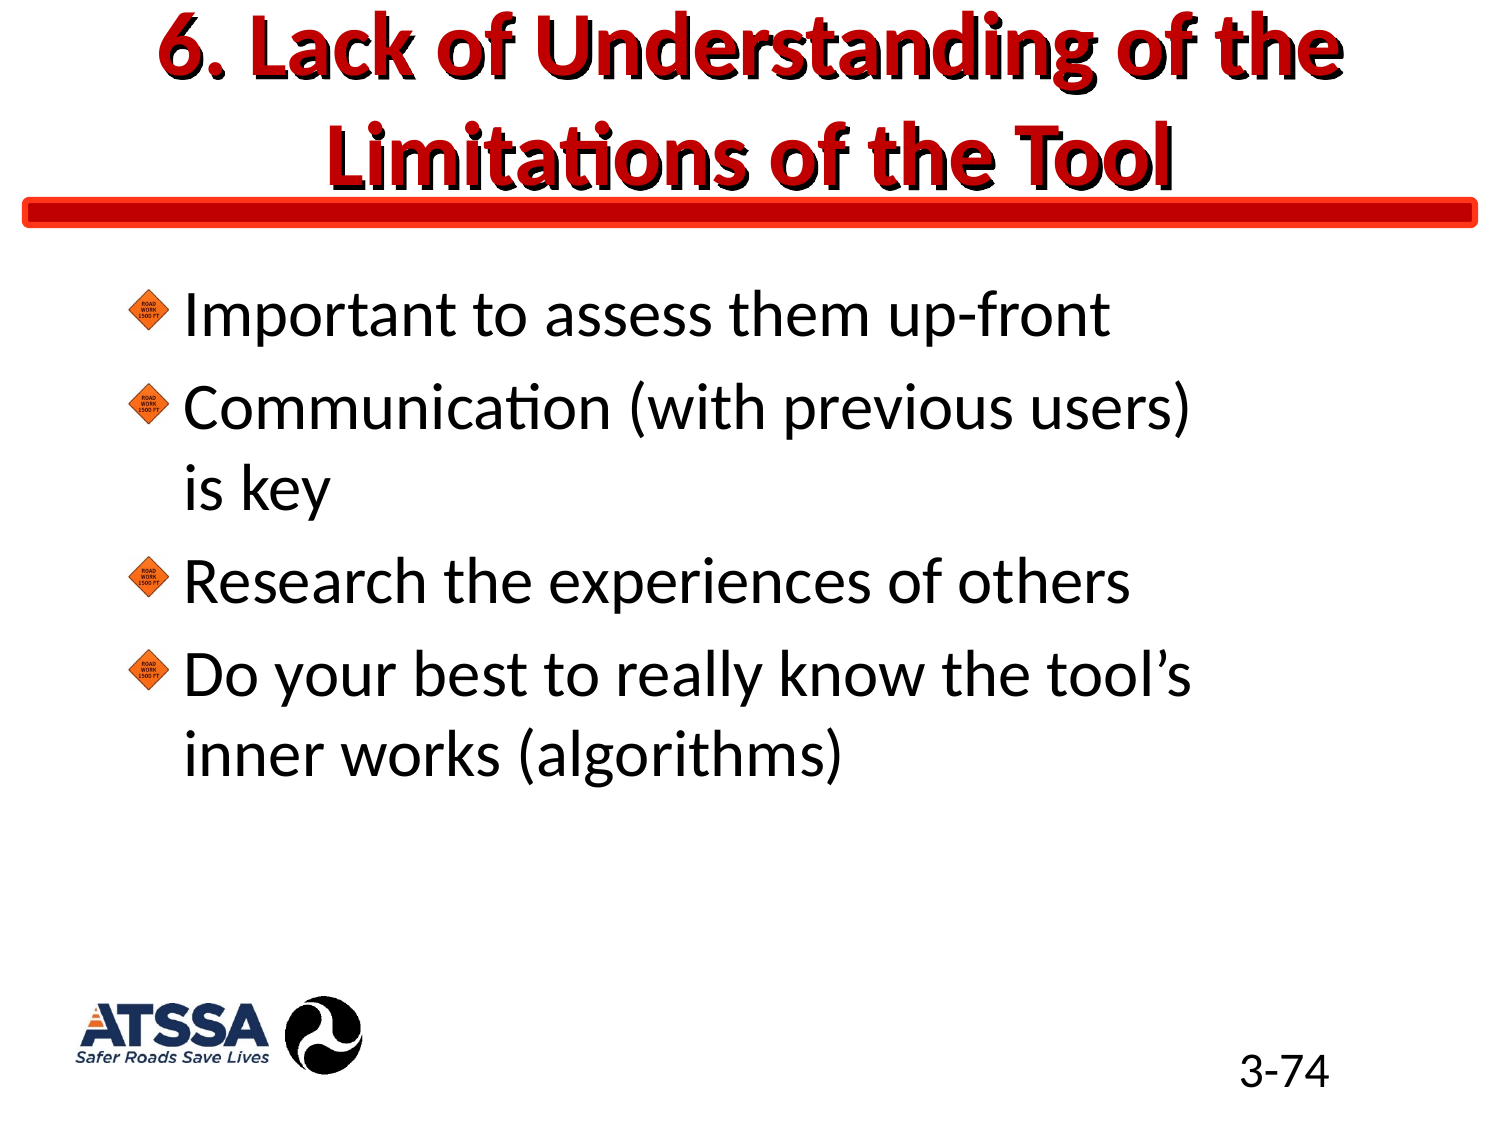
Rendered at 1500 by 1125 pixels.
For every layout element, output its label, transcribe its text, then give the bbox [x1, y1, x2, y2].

picture [75, 1003, 269, 1063]
list Important to assess them up-front Communication (with previous users) is key Research the experiences of others Do your best to really know the tool’s inner works (algorithms) [112, 262, 1263, 976]
picture [127, 555, 170, 598]
title 6. Lack of Understanding of the Limitations of the Tool [0, 0, 1500, 188]
picture [127, 648, 170, 691]
picture [127, 288, 170, 331]
picture [127, 382, 170, 425]
picture [276, 989, 370, 1077]
